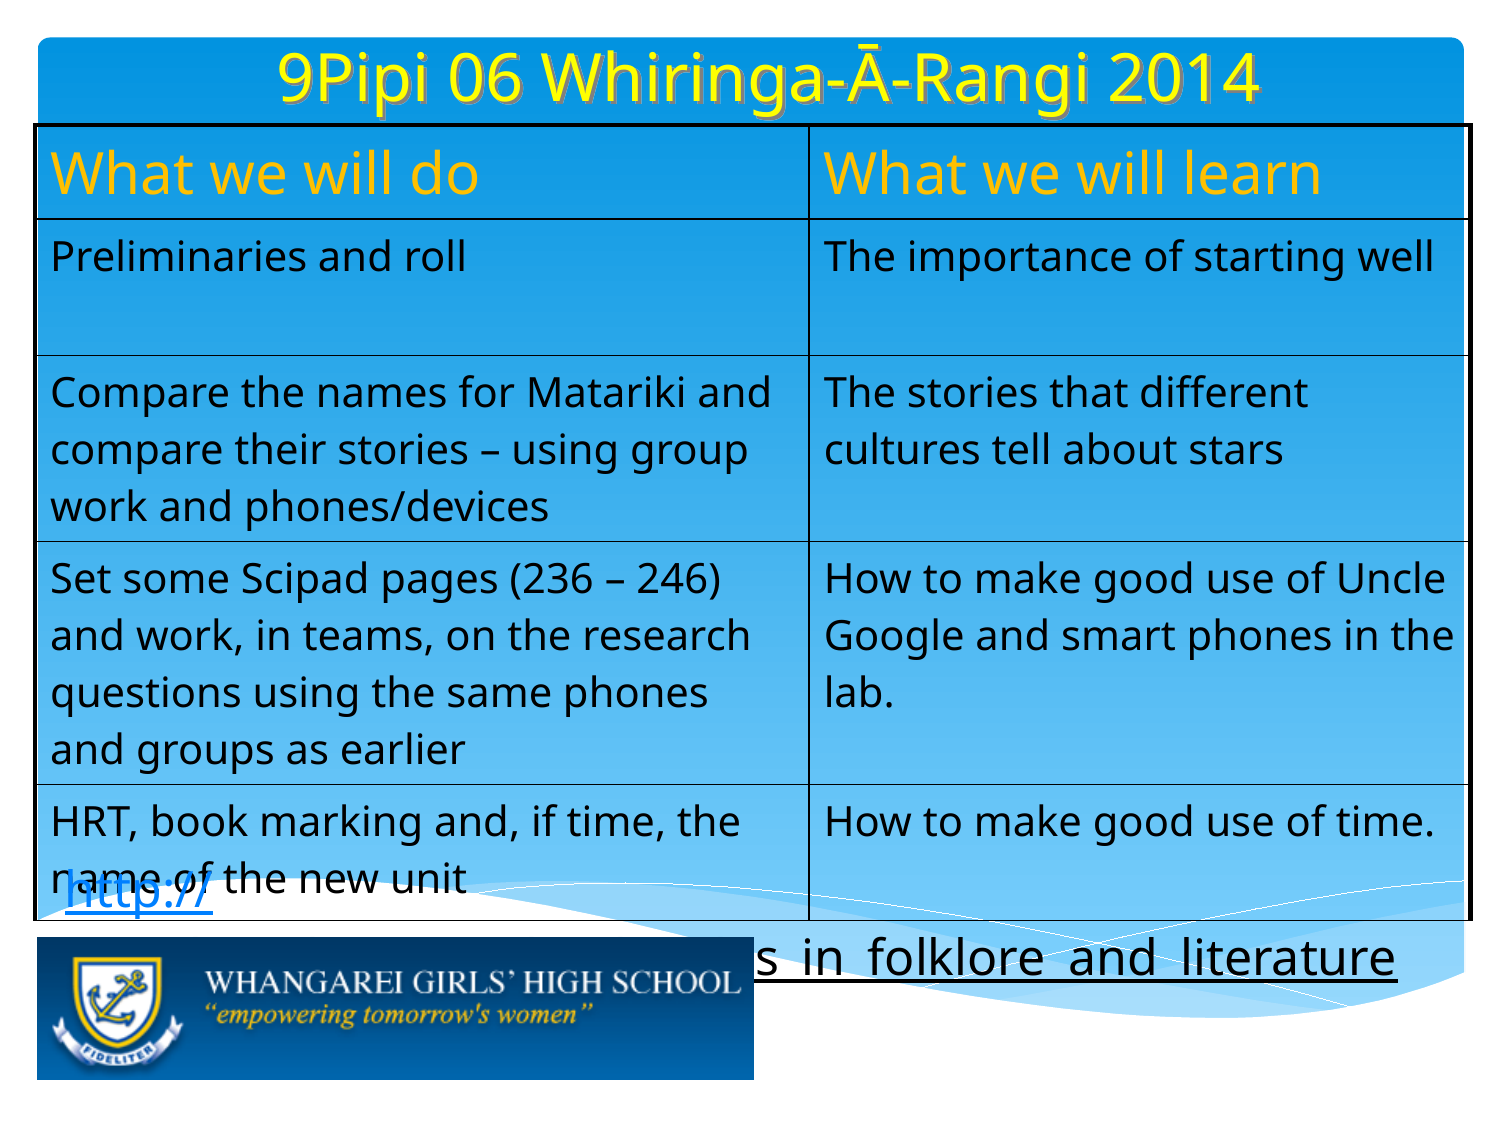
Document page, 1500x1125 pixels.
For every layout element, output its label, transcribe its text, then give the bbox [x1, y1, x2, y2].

text_box 9Pipi 06 Whiringa-Ā-Rangi 2014 [162, 24, 1375, 123]
table_cell The stories that different cultures tell about stars [810, 356, 1468, 541]
table_cell How to make good use of time. [810, 785, 1468, 920]
table_cell Set some Scipad pages (236 – 246) and work, in teams, on the research questions using the same phones and groups as earlier [37, 542, 808, 784]
table_cell Compare the names for Matariki and compare their stories – using group work and phones/devices [37, 356, 808, 541]
table_cell HRT, book marking and, if time, the name of the new unit [37, 785, 808, 920]
table_cell How to make good use of Uncle Google and smart phones in the lab. [810, 542, 1468, 784]
table_cell The importance of starting well [810, 220, 1468, 355]
table_header What we will do [37, 127, 808, 218]
table_cell Preliminaries and roll [37, 220, 808, 355]
text_box http://en.wikipedia.org/wiki/Pleiades_in_folklore_and_literature [49, 849, 1463, 1002]
table_header What we will learn [810, 127, 1468, 218]
picture [37, 937, 754, 1080]
